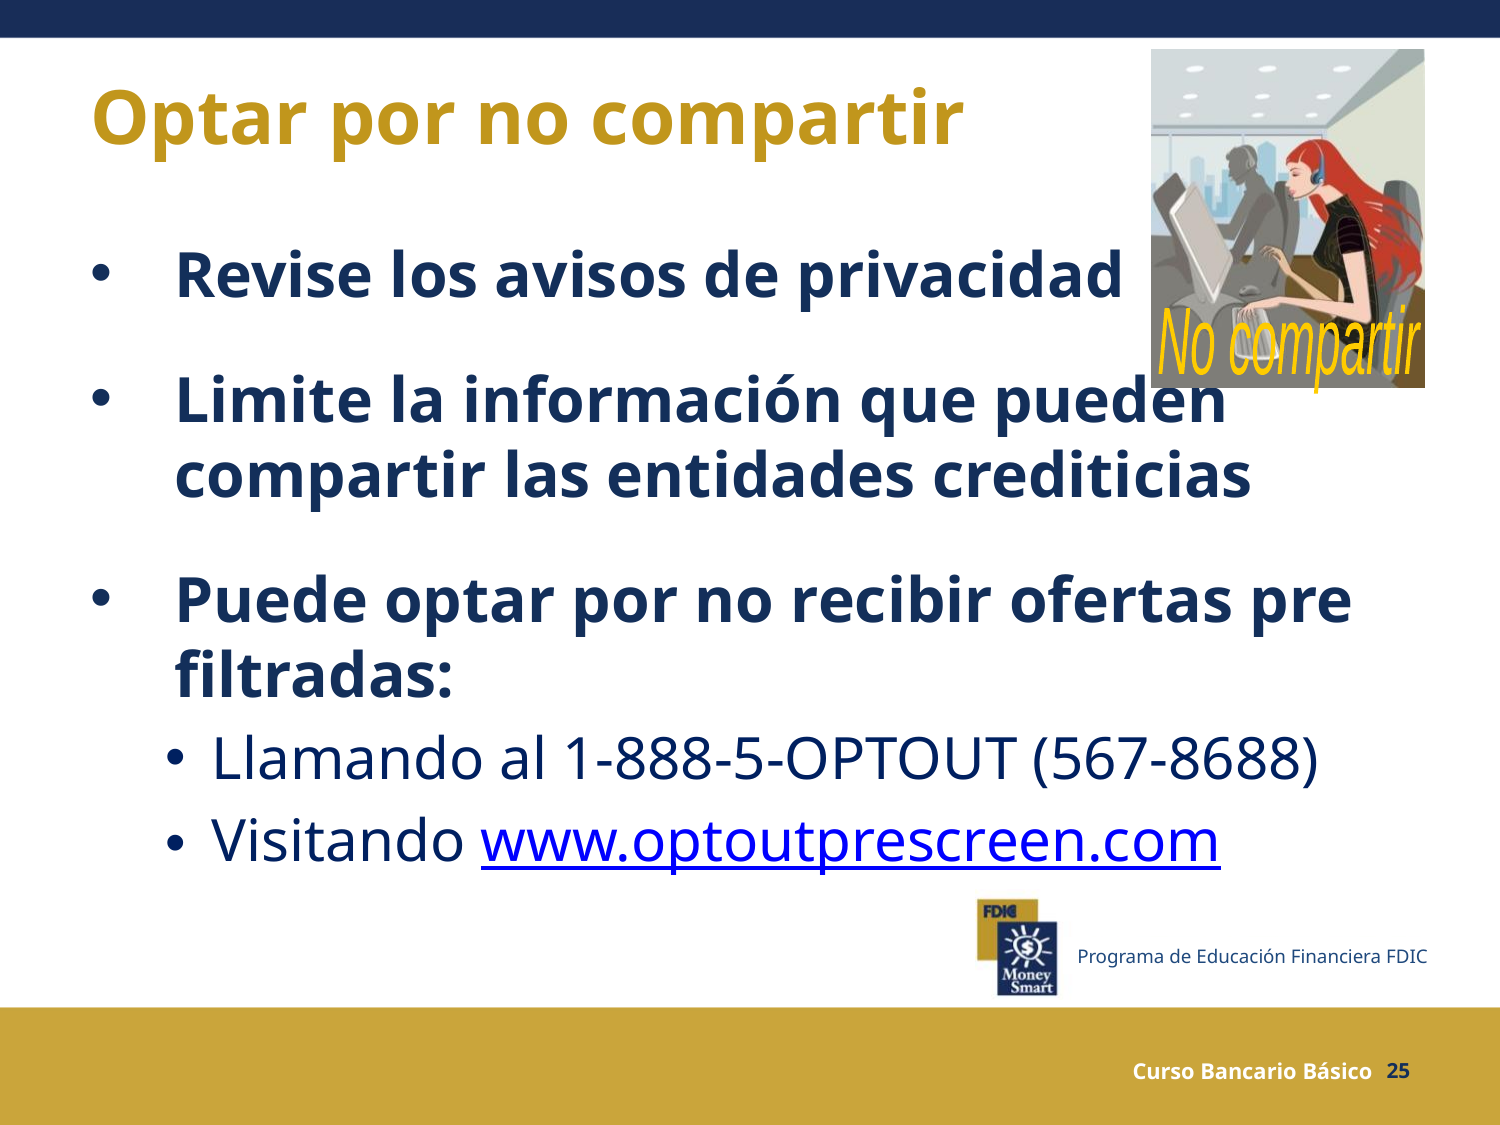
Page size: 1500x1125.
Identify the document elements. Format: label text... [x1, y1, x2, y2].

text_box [1151, 49, 1426, 395]
title Optar por no compartir [74, 62, 1145, 163]
list Revise los avisos de privacidad Limite la información que pueden compartir las entidades crediticias Puede optar por no recibir ofertas pre filtradas: Llamando al 1-888-5-OPTOUT (567-8688) Visitando www.optoutprescreen.com [74, 187, 1426, 888]
picture [0, 0, 1500, 1125]
